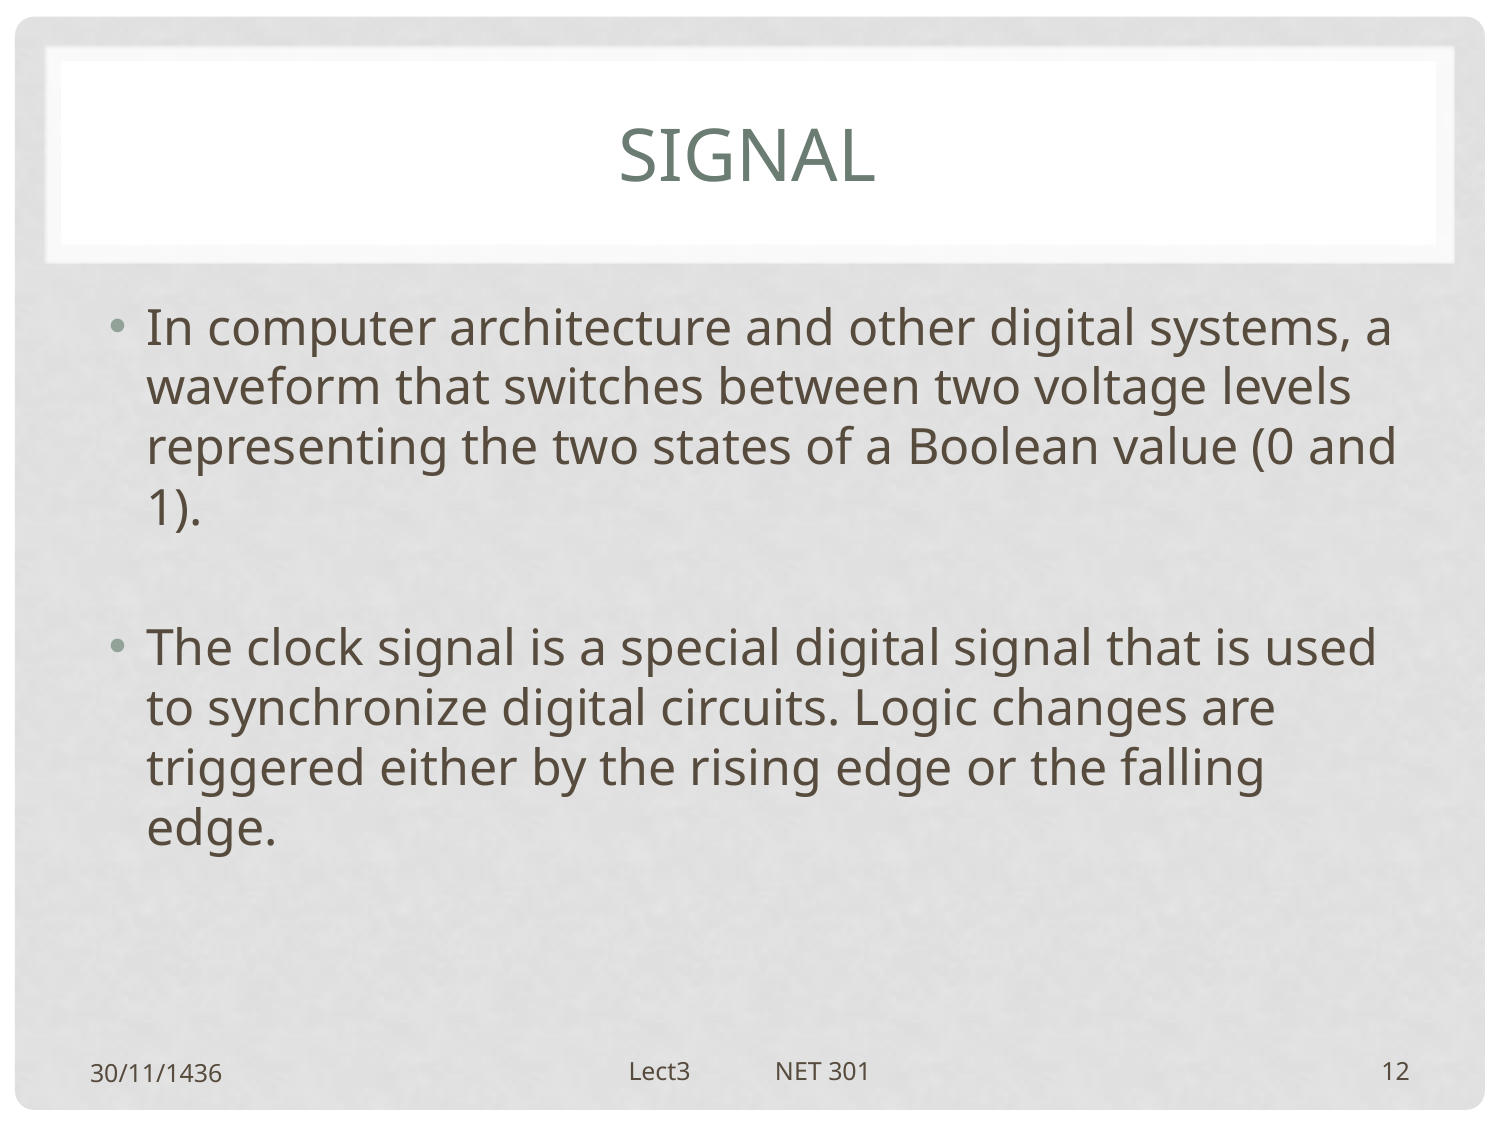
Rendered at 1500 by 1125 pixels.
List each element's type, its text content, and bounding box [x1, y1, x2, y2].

list In computer architecture and other digital systems, a waveform that switches between two voltage levels representing the two states of a Boolean value (0 and 1). The clock signal is a special digital signal that is used to synchronize digital circuits. Logic changes are triggered either by the rising edge or the falling edge. [75, 287, 1425, 1005]
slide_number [75, 1042, 425, 1103]
title signal [69, 66, 1425, 238]
slide_number 12 [1074, 1042, 1425, 1103]
footer Lect3 NET 301 [512, 1042, 988, 1103]
